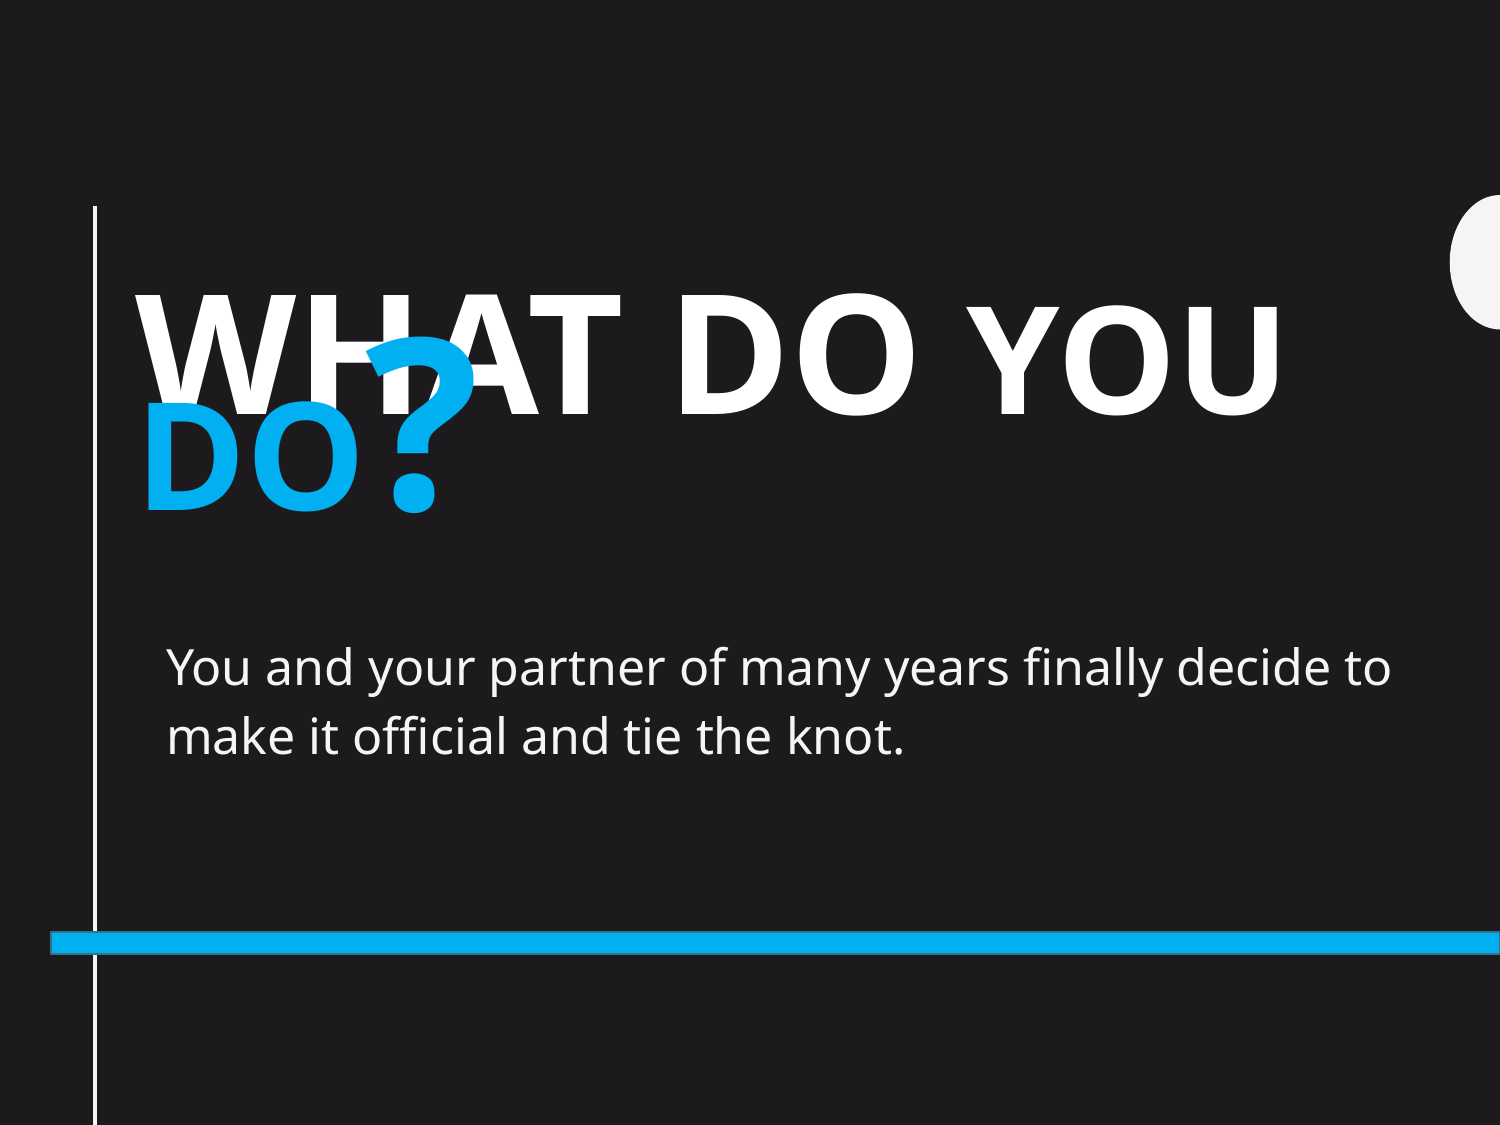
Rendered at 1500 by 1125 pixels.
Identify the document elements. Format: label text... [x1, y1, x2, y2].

text_box [50, 931, 1500, 955]
title What do you do? [120, 330, 1500, 781]
text_box You and your partner of many years finally decide to make it official and tie the knot. [151, 619, 1500, 892]
